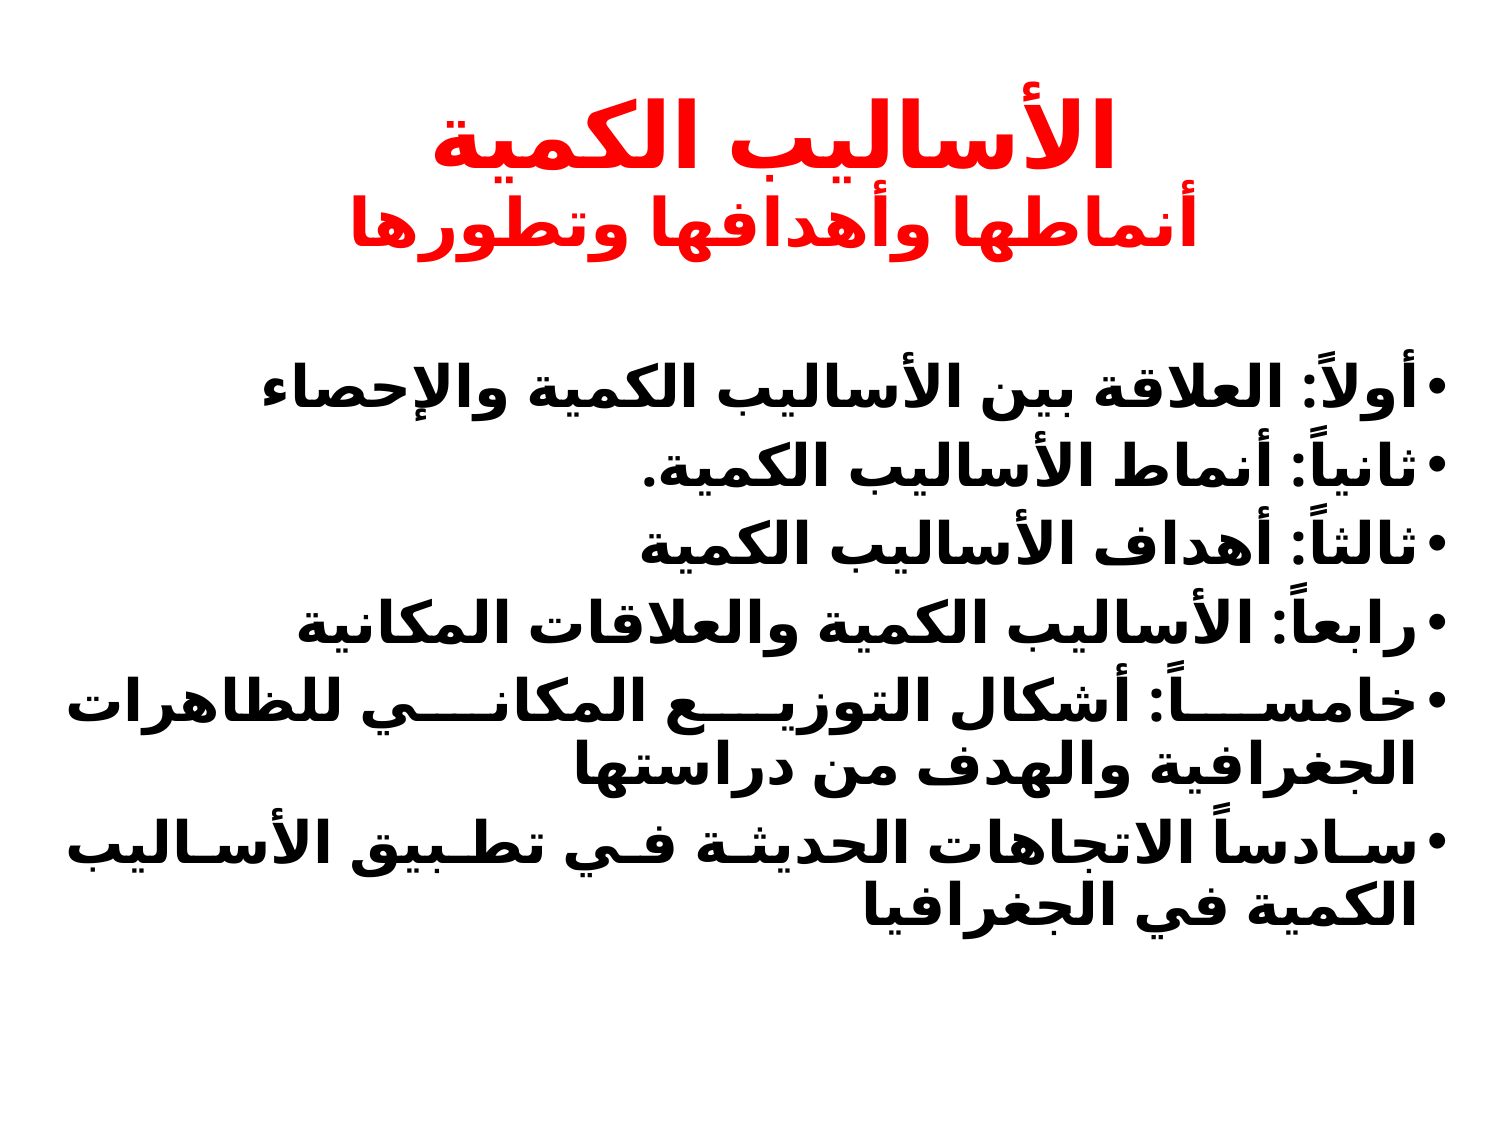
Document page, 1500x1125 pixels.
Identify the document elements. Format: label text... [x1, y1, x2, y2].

title الأساليب الكمية أنماطها وأهدافها وتطورها [99, 62, 1450, 288]
list أولاً: العلاقة بين الأساليب الكمية والإحصاء ثانياً: أنماط الأساليب الكمية. ثالثاً: أهداف الأساليب الكمية رابعاً: الأساليب الكمية والعلاقات المكانية خامساً: أشكال التوزيع المكاني للظاهرات الجغرافية والهدف من دراستها سادساً الاتجاهات الحديثة في تطبيق الأساليب الكمية في الجغرافيا [50, 350, 1463, 1088]
